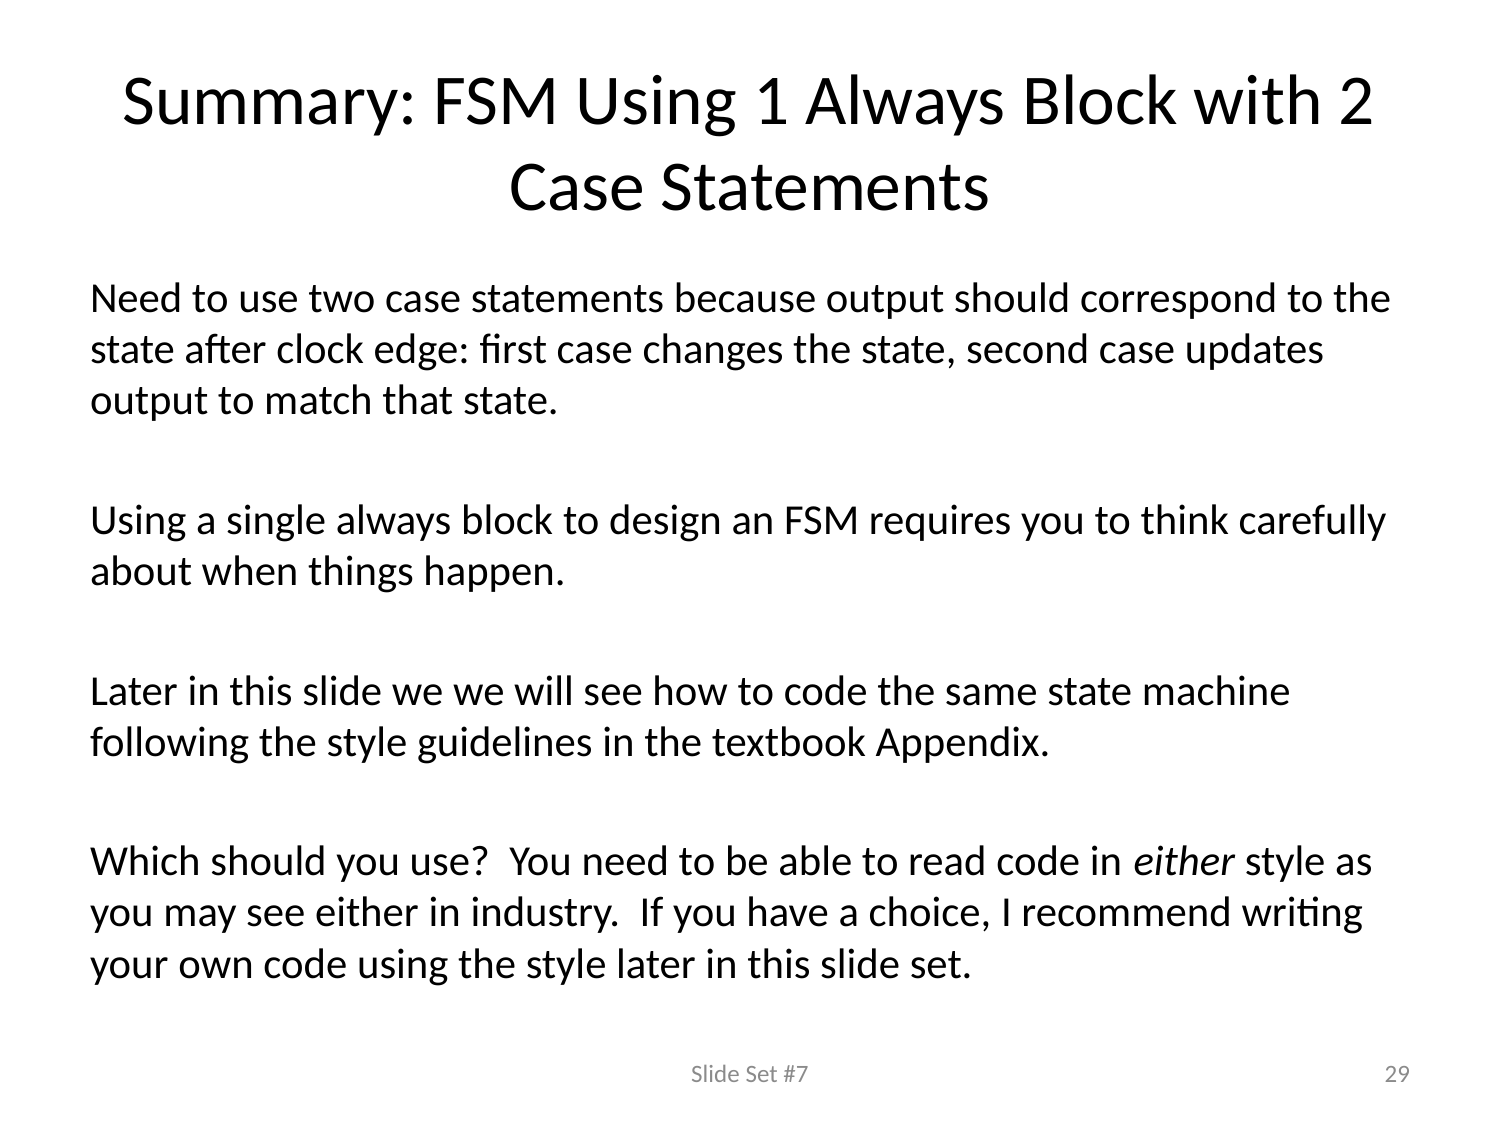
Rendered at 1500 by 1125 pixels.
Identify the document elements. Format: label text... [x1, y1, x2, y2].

title Summary: FSM Using 1 Always Block with 2 Case Statements [75, 45, 1425, 233]
list Need to use two case statements because output should correspond to the state after clock edge: first case changes the state, second case updates output to match that state. Using a single always block to design an FSM requires you to think carefully about when things happen. Later in this slide we we will see how to code the same state machine following the style guidelines in the textbook Appendix. Which should you use? You need to be able to read code in either style as you may see either in industry. If you have a choice, I recommend writing your own code using the style later in this slide set. [75, 262, 1425, 1005]
slide_number 29 [1074, 1042, 1425, 1103]
footer Slide Set #7 [512, 1042, 988, 1103]
